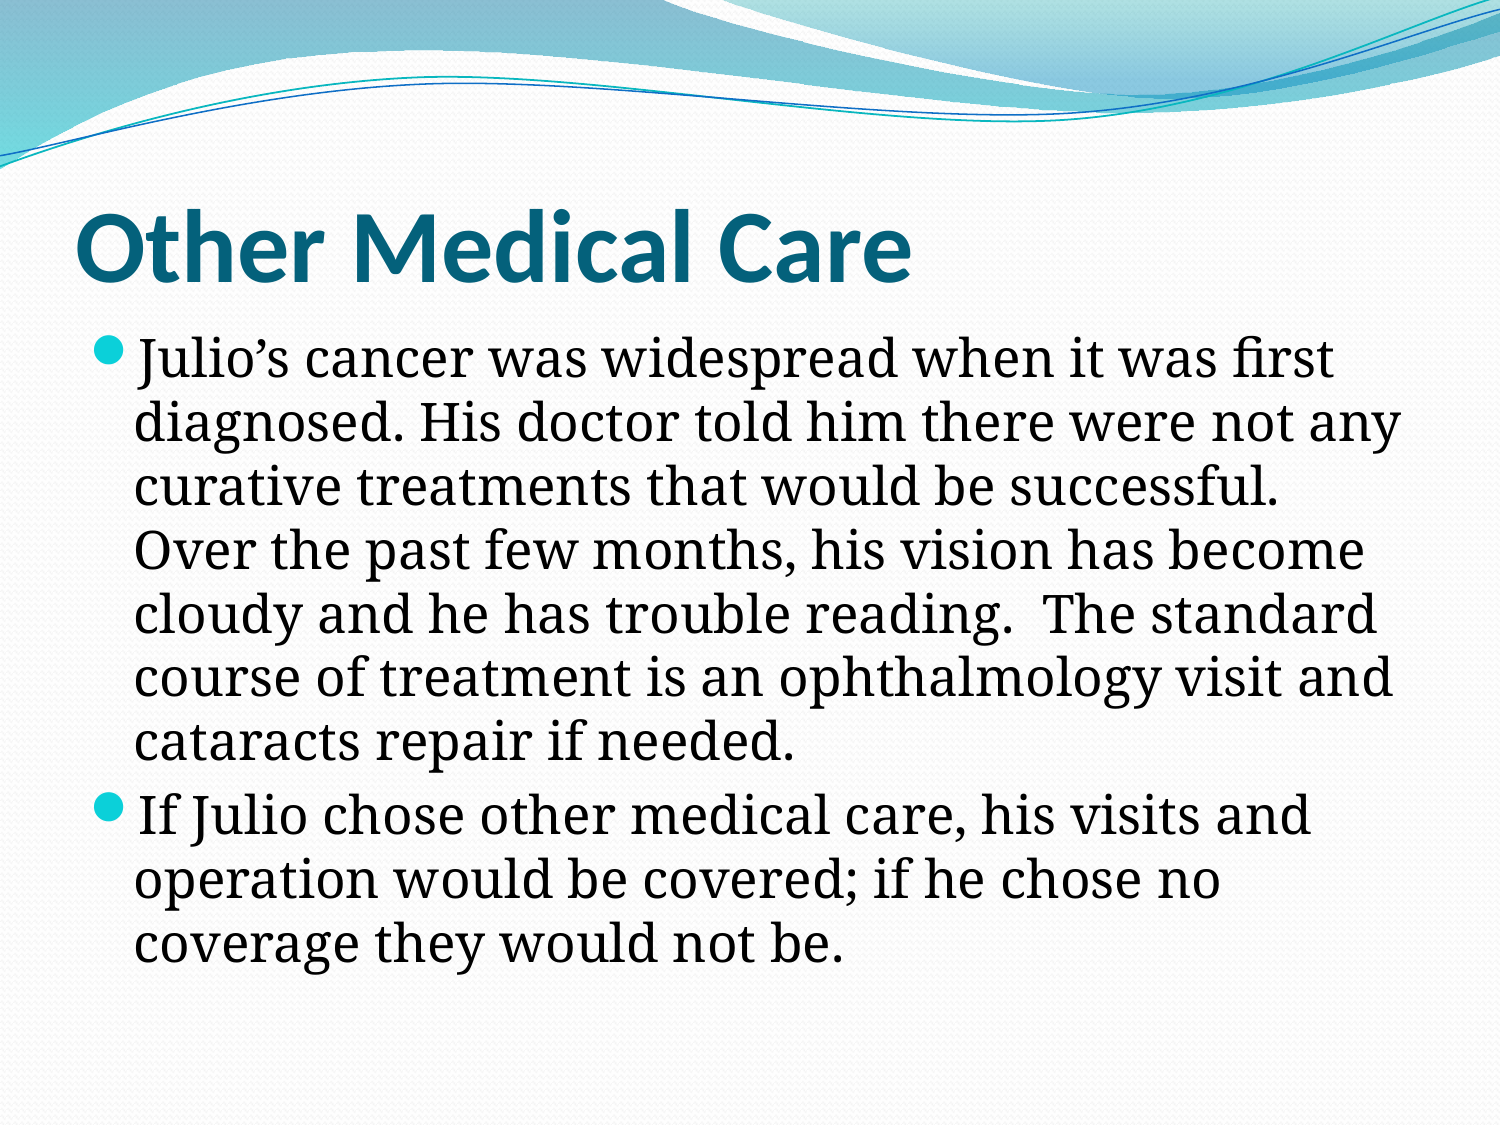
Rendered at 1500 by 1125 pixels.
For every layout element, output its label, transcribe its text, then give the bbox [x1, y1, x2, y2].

list Julio’s cancer was widespread when it was first diagnosed. His doctor told him there were not any curative treatments that would be successful. Over the past few months, his vision has become cloudy and he has trouble reading. The standard course of treatment is an ophthalmology visit and cataracts repair if needed. If Julio chose other medical care, his visits and operation would be covered; if he chose no coverage they would not be. [75, 317, 1425, 1038]
title Other Medical Care [75, 115, 1425, 303]
